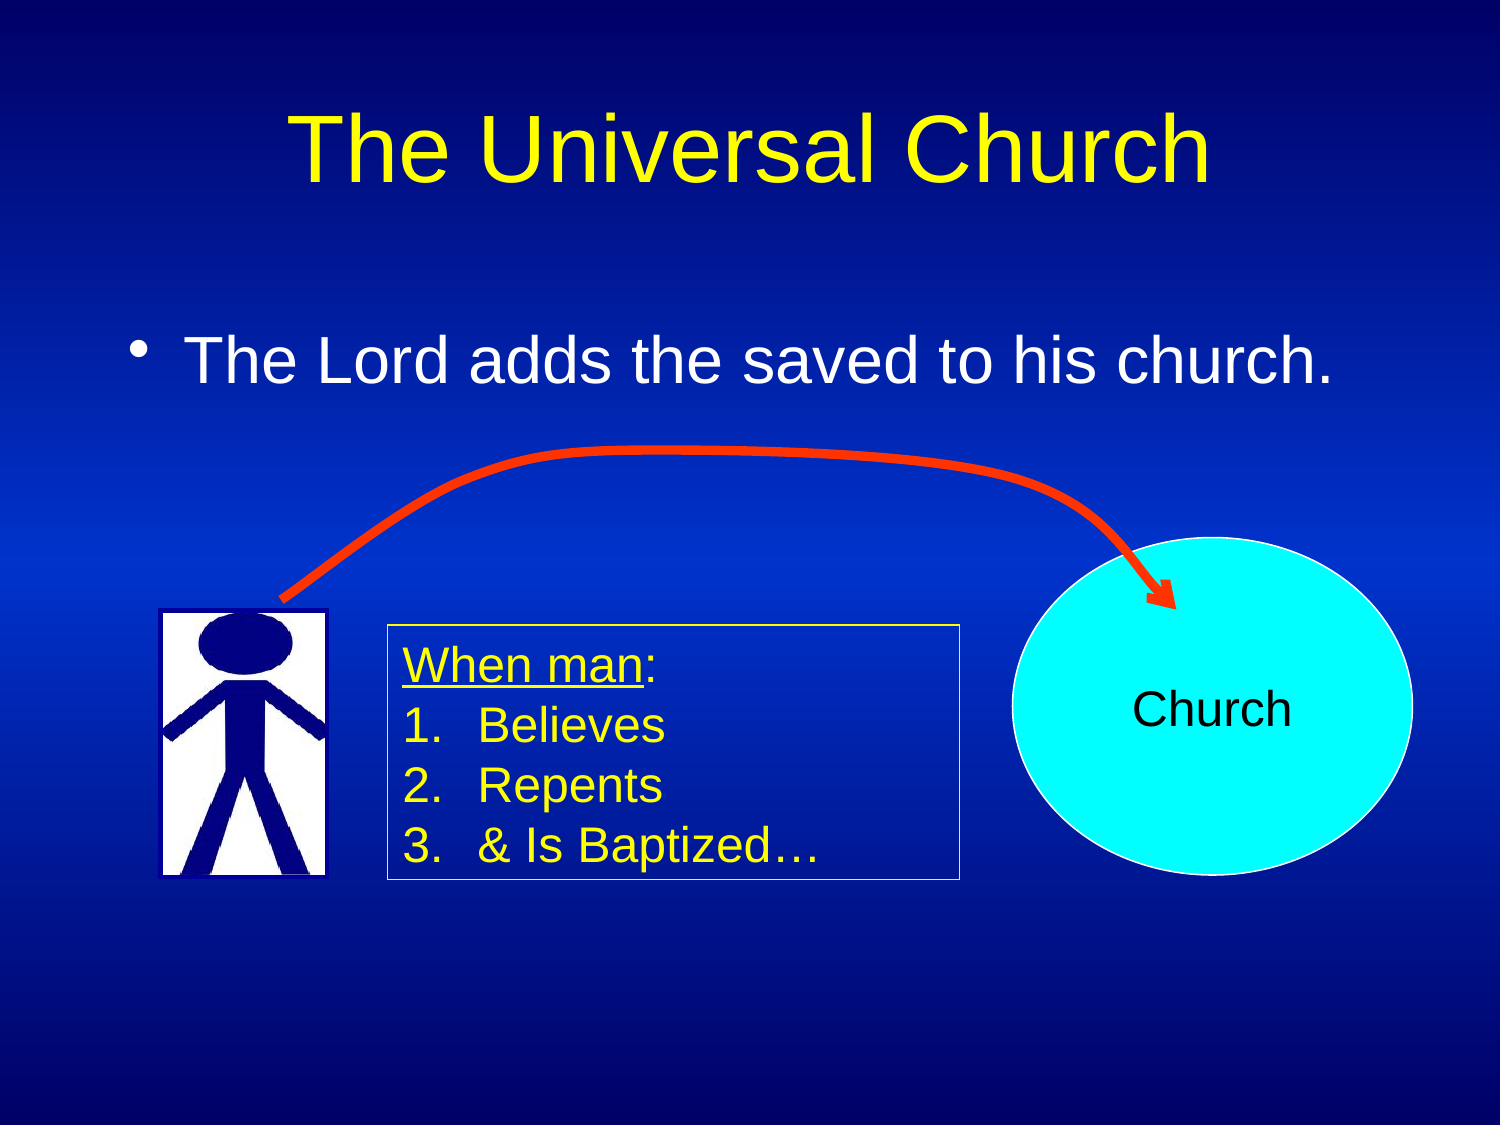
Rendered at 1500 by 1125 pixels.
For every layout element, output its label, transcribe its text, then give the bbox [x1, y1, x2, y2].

text_box [280, 463, 1177, 610]
list The Lord adds the saved to his church. [112, 324, 1450, 463]
text_box When man: Believes Repents & Is Baptized… [387, 624, 960, 880]
title The Universal Church [37, 50, 1463, 238]
text_box Church [1012, 537, 1413, 876]
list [162, 612, 326, 876]
